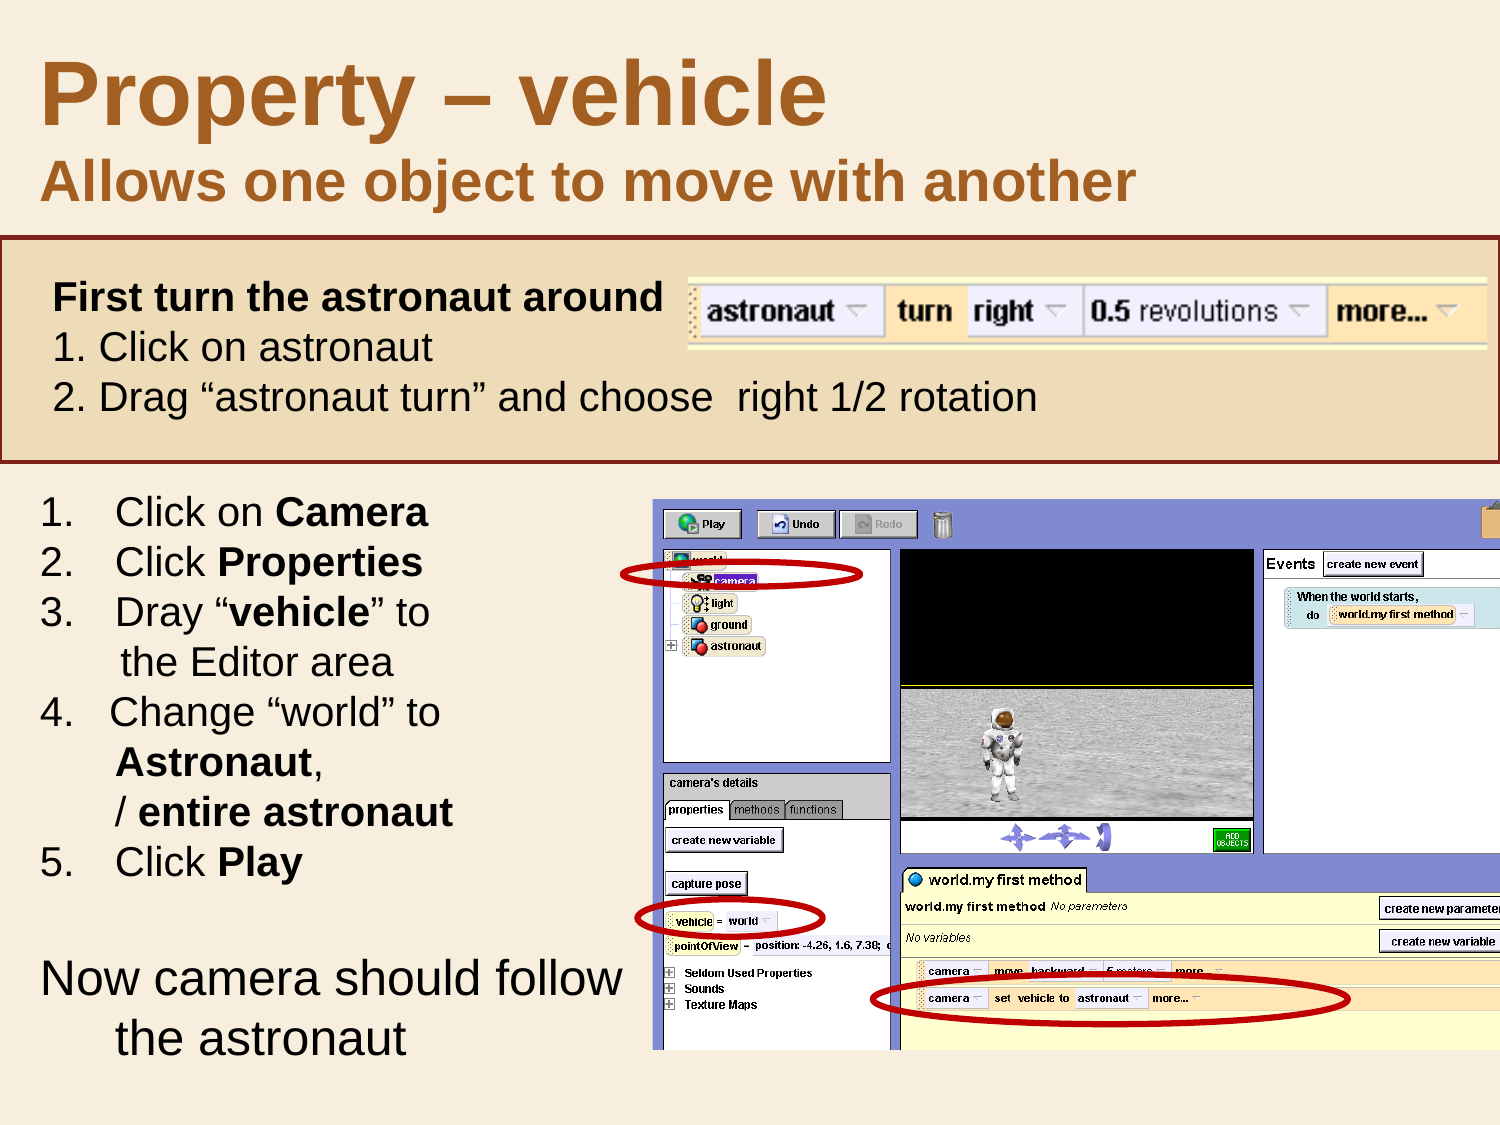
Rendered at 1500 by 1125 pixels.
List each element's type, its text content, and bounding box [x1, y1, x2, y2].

text_box [637, 909, 647, 927]
text_box [0, 235, 1500, 464]
text_box Property – vehicle Allows one object to move with another [24, 25, 1463, 221]
text_box First turn the astronaut around 1. Click on astronaut 2. Drag “astronaut turn” and choose right 1/2 rotation [37, 262, 1188, 428]
picture [687, 277, 1488, 351]
text_box Click on Camera Click Properties Dray “vehicle” to the Editor area 4. Change “world” to Astronaut, / entire astronaut Click Play Now camera should follow the astronaut [24, 477, 675, 1073]
picture [652, 498, 1500, 1051]
text_box [622, 566, 647, 582]
